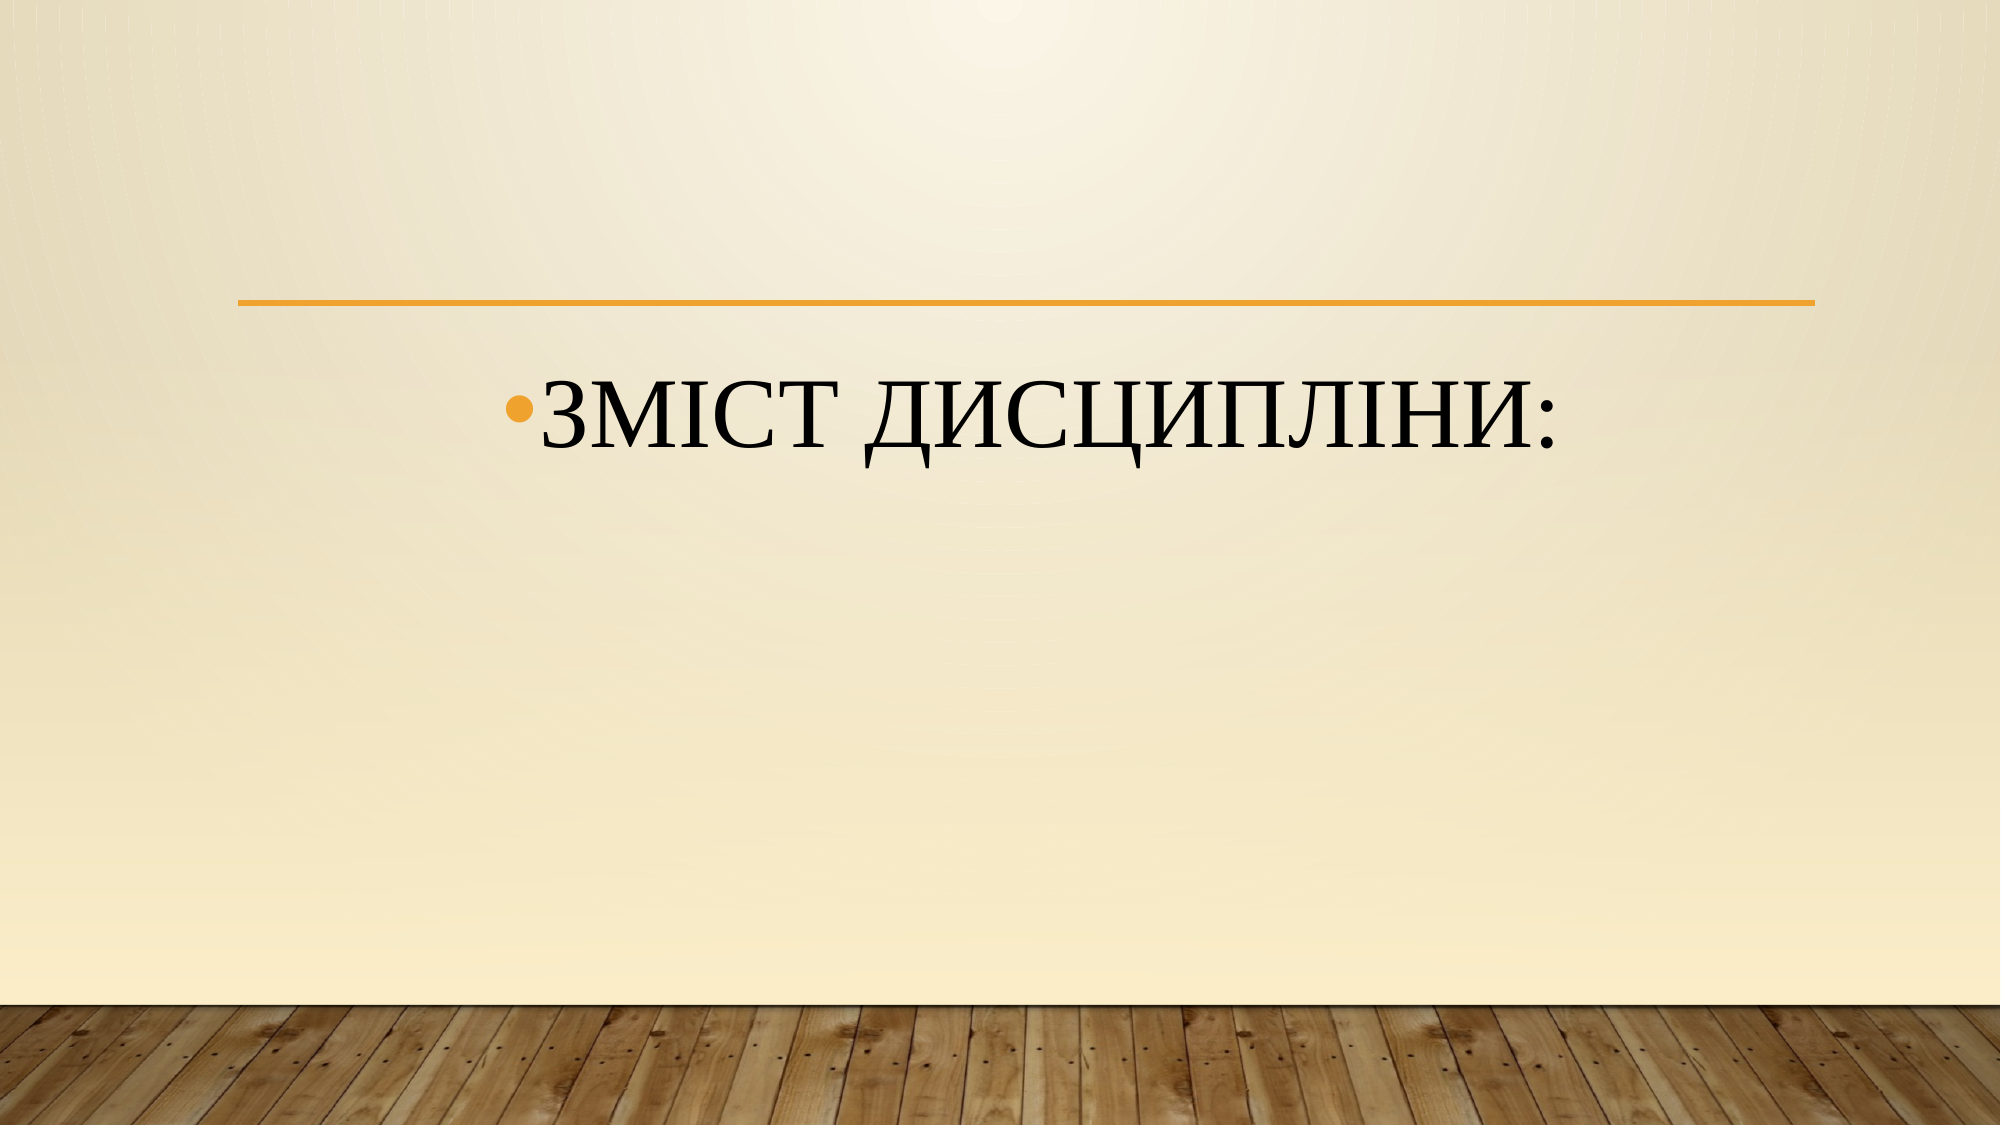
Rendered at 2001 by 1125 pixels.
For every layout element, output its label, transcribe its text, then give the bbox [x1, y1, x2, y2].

list ЗМІСТ ДИСЦИПЛІНИ: [244, 316, 1820, 883]
picture [0, 1005, 2000, 1125]
